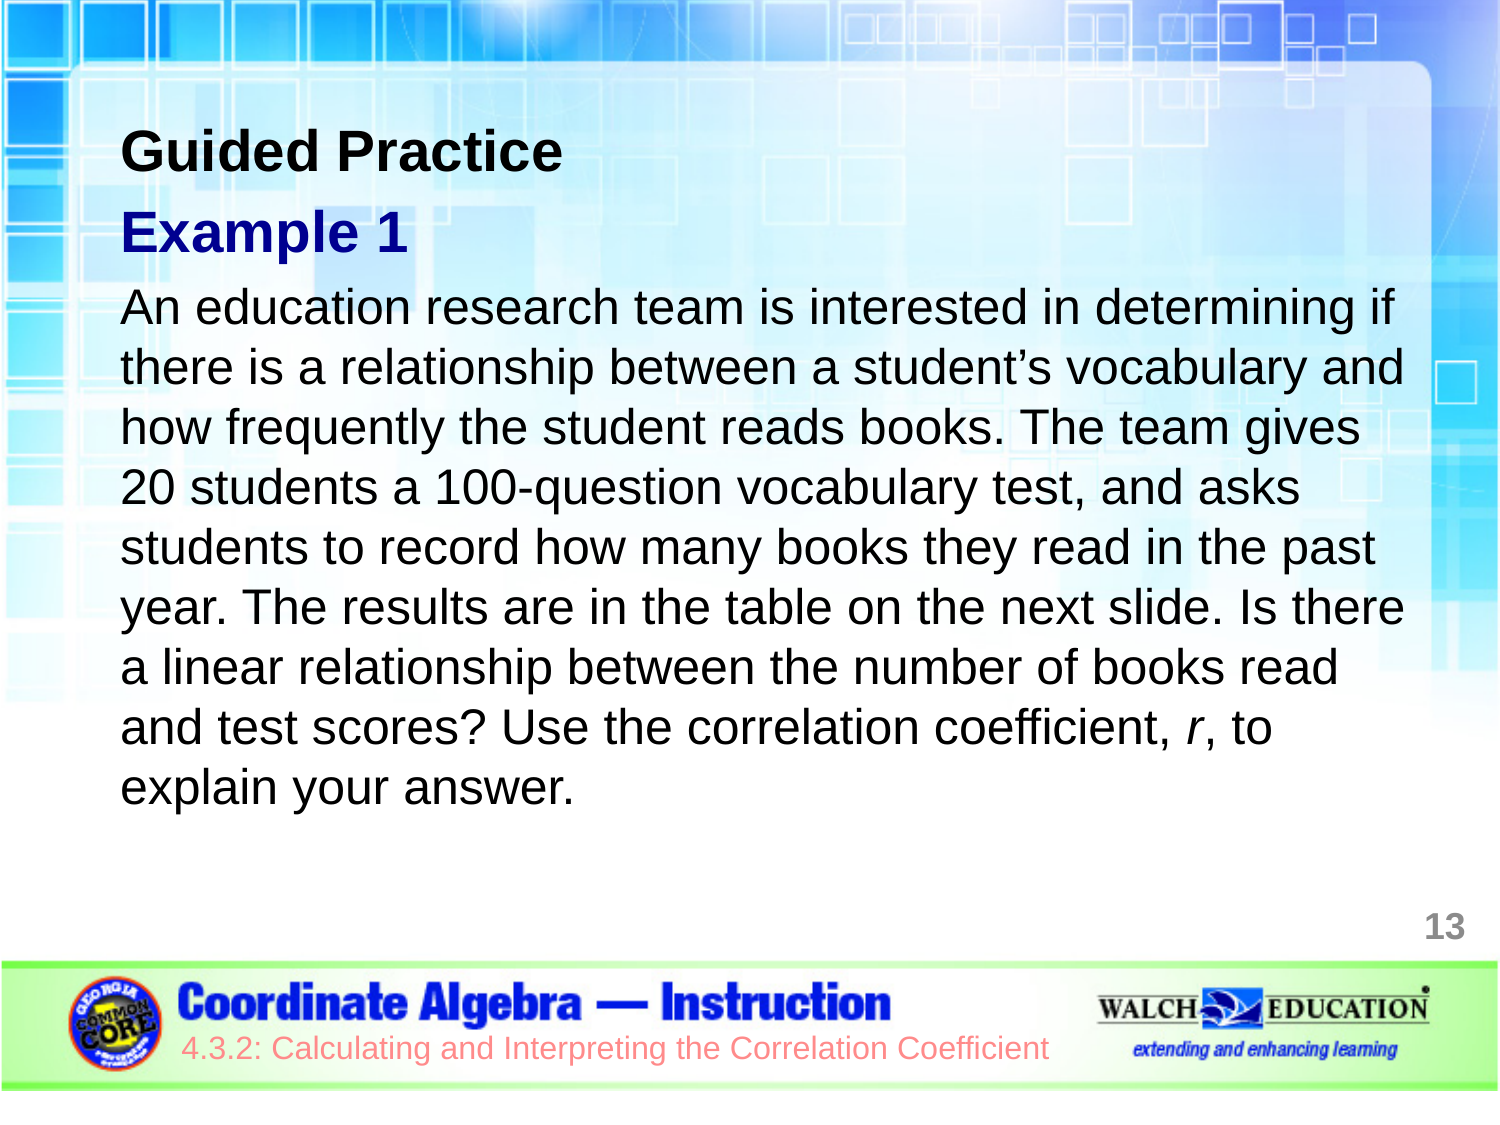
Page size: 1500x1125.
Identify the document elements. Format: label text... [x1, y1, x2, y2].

subtitle Guided Practice Example 1 An education research team is interested in determining if there is a relationship between a student’s vocabulary and how frequently the student reads books. The team gives 20 students a 100-question vocabulary test, and asks students to record how many books they read in the past year. The results are in the table on the next slide. Is there a linear relationship between the number of books read and test scores? Use the correlation coefficient, r, to explain your answer. [105, 105, 1436, 925]
picture [1, 0, 1500, 1091]
slide_number 13 [1361, 901, 1481, 949]
footer 4.3.2: Calculating and Interpreting the Correlation Coefficient [166, 1024, 1080, 1069]
